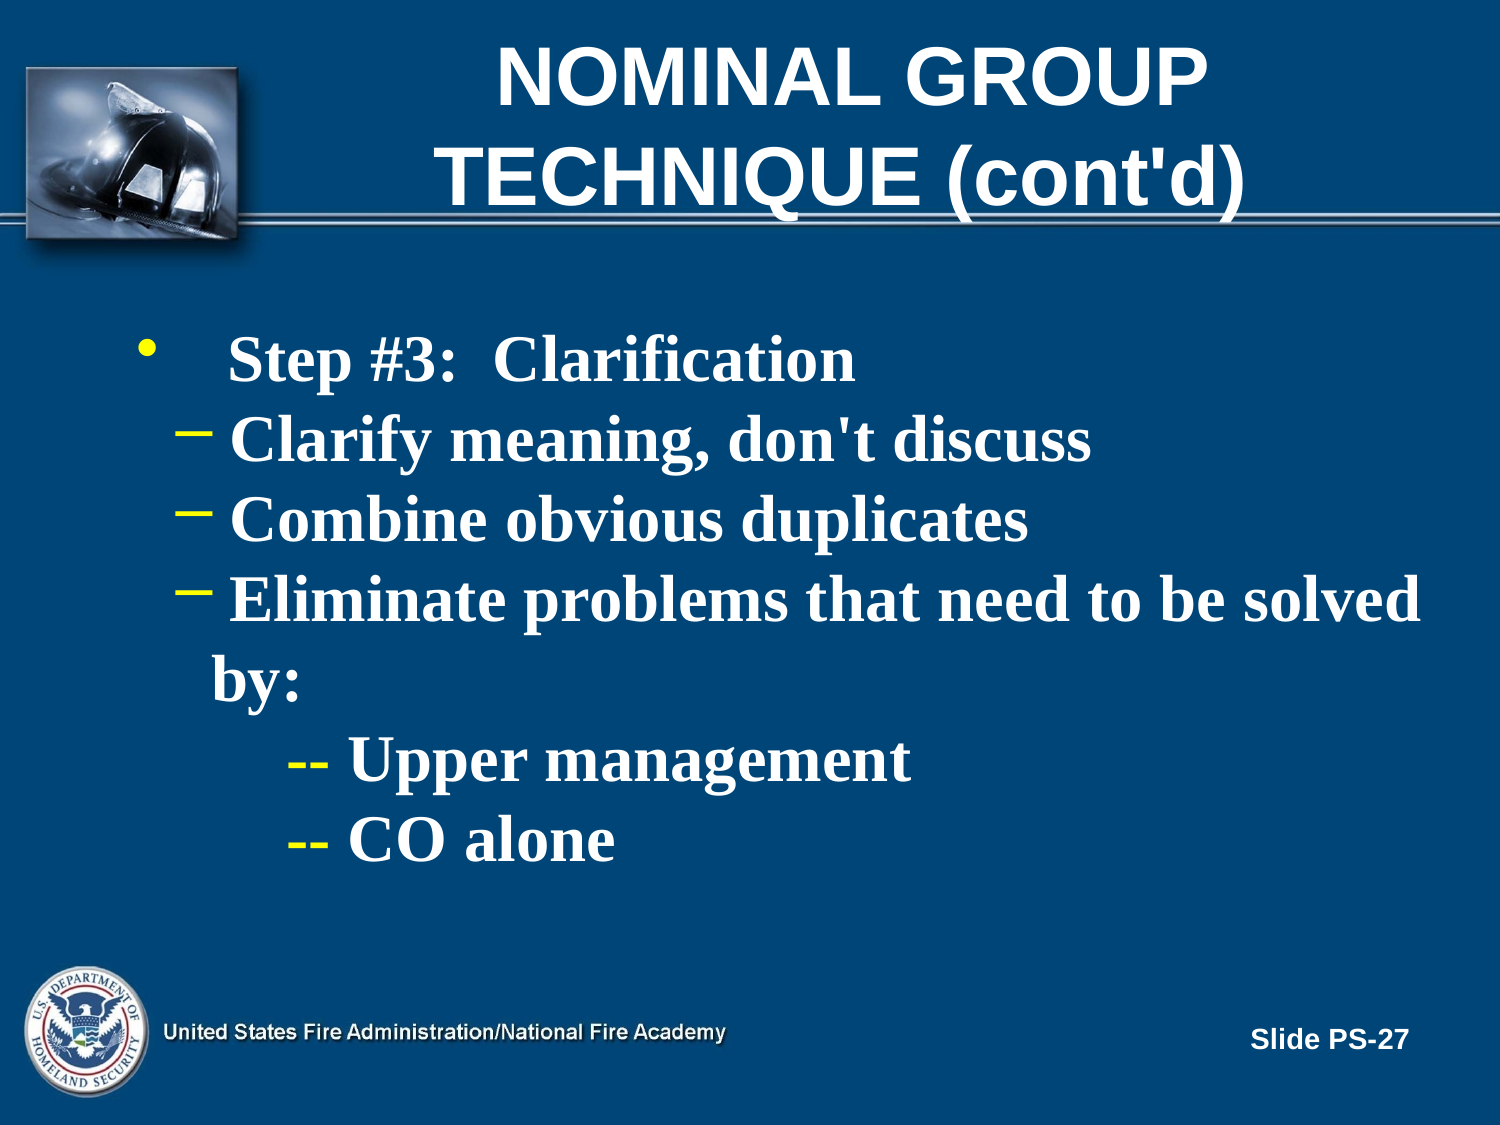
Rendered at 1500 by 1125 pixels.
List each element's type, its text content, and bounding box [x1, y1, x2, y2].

text_box Step #3: Clarification Clarify meaning, don't discuss Combine obvious duplicates Eliminate problems that need to be solved by: -- Upper management -- CO alone [121, 307, 1460, 983]
title NOMINAL GROUP TECHNIQUE (cont'd) [253, 27, 1452, 216]
picture [0, 0, 1500, 1125]
slide_number Slide PS-27 [1074, 1012, 1426, 1091]
